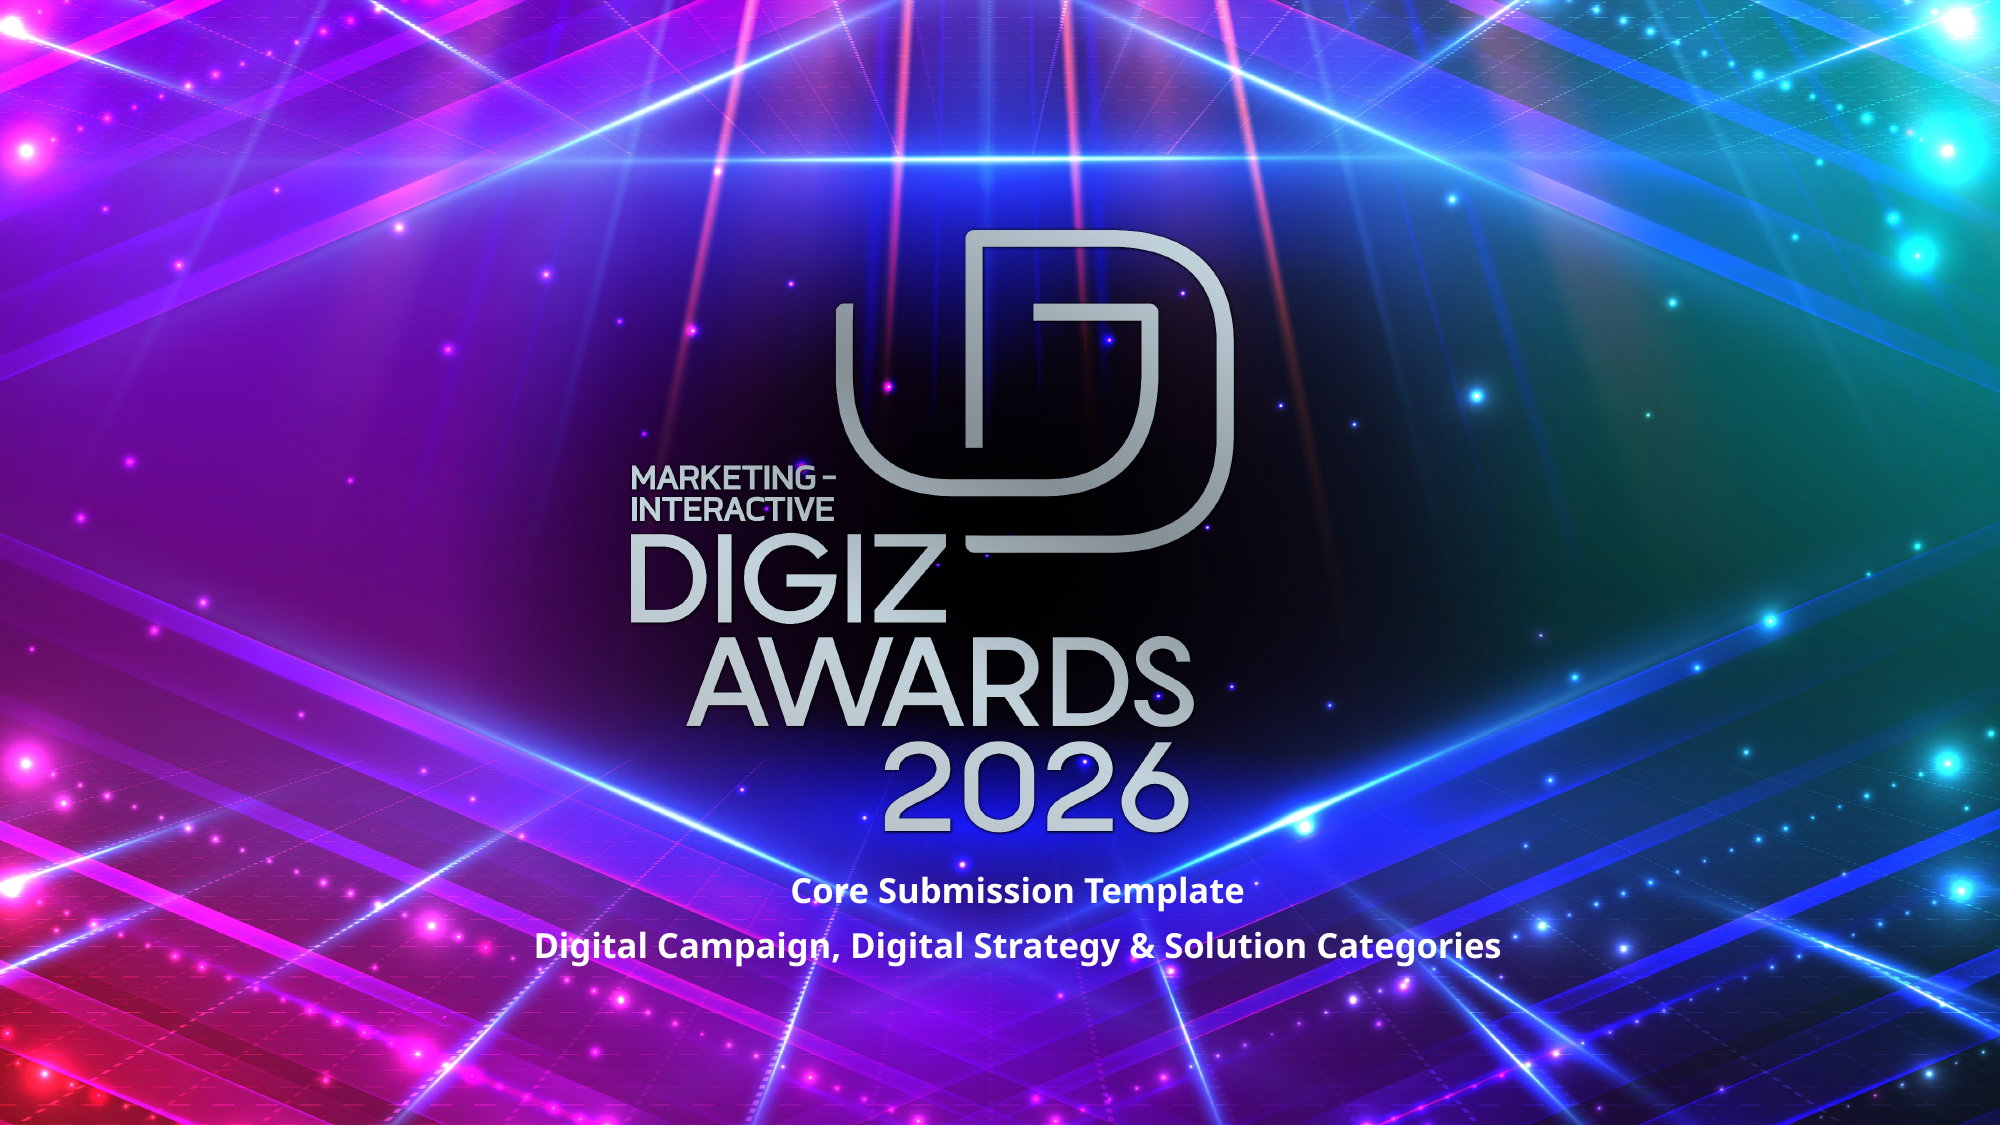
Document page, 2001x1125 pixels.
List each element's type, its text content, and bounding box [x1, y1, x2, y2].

picture [0, 0, 2000, 1125]
picture [1938, 545, 1953, 552]
subtitle Core Submission Template Digital Campaign, Digital Strategy & Solution Categories [322, 866, 1713, 1125]
